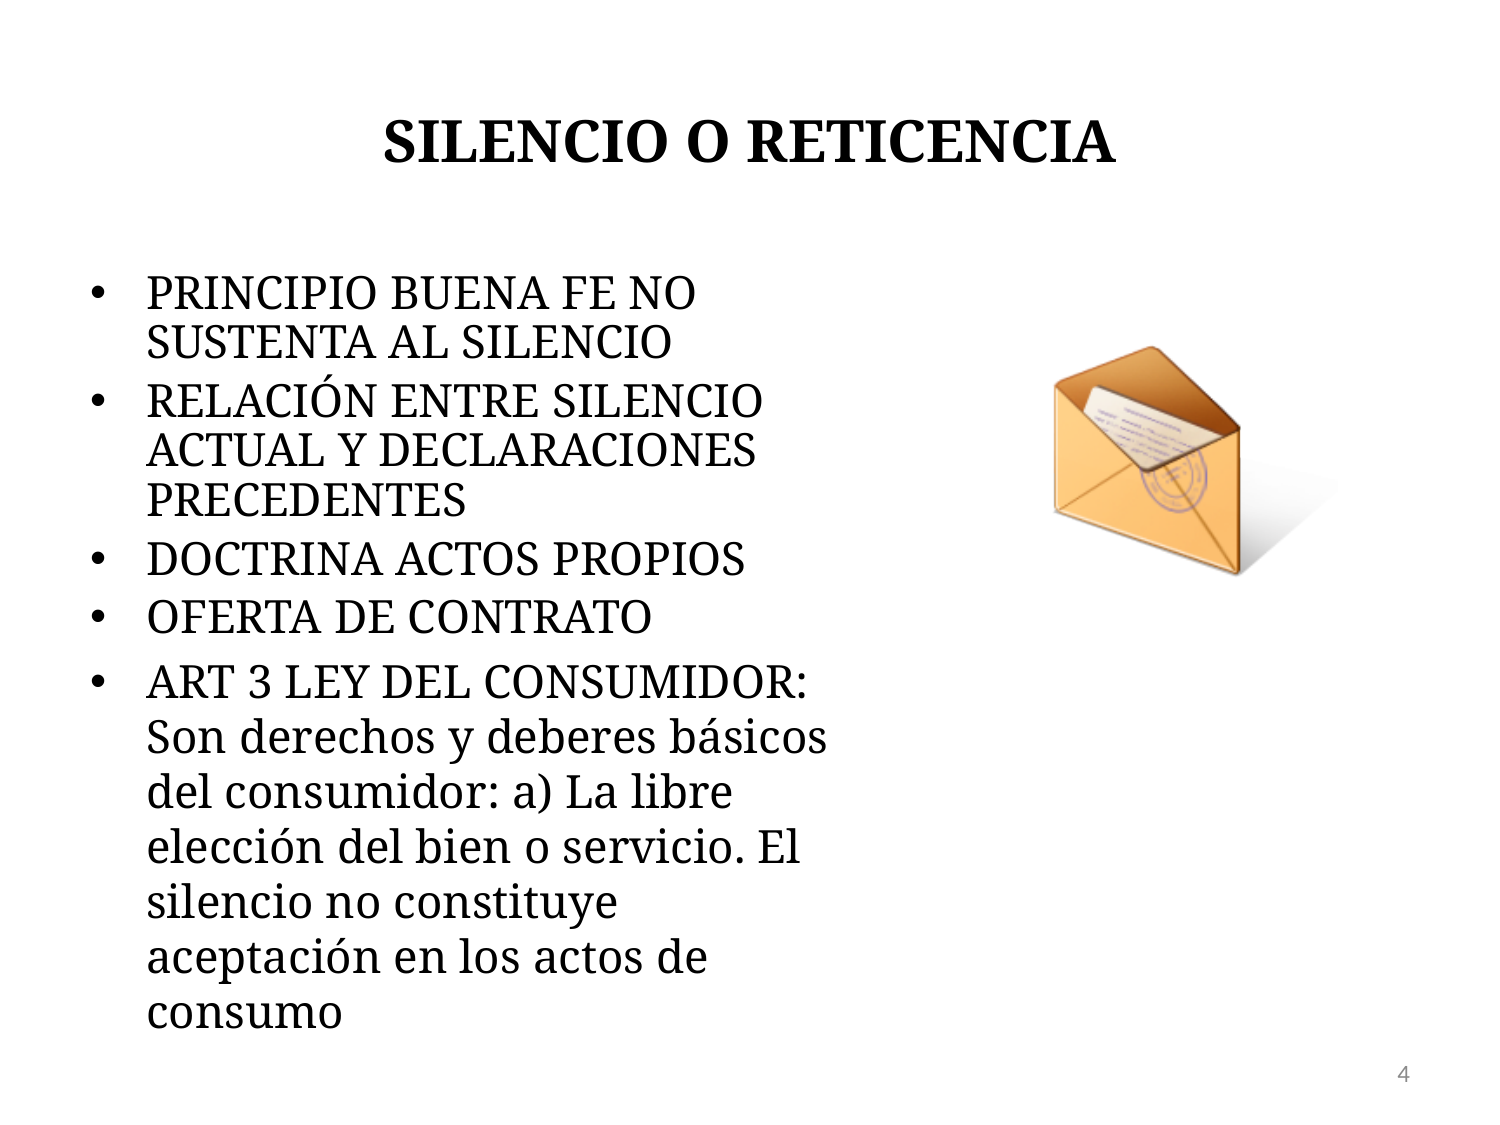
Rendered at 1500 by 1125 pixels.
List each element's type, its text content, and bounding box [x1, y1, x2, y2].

list PRINCIPIO BUENA FE NO SUSTENTA AL SILENCIO RELACIÓN ENTRE SILENCIO ACTUAL Y DECLARACIONES PRECEDENTES DOCTRINA ACTOS PROPIOS OFERTA DE CONTRATO ART 3 LEY DEL CONSUMIDOR: Son derechos y deberes básicos del consumidor: a) La libre elección del bien o servicio. El silencio no constituye aceptación en los actos de consumo [75, 262, 863, 1005]
slide_number 4 [1074, 1042, 1425, 1103]
title SILENCIO O RETICENCIA [75, 45, 1425, 233]
picture [1024, 312, 1338, 626]
